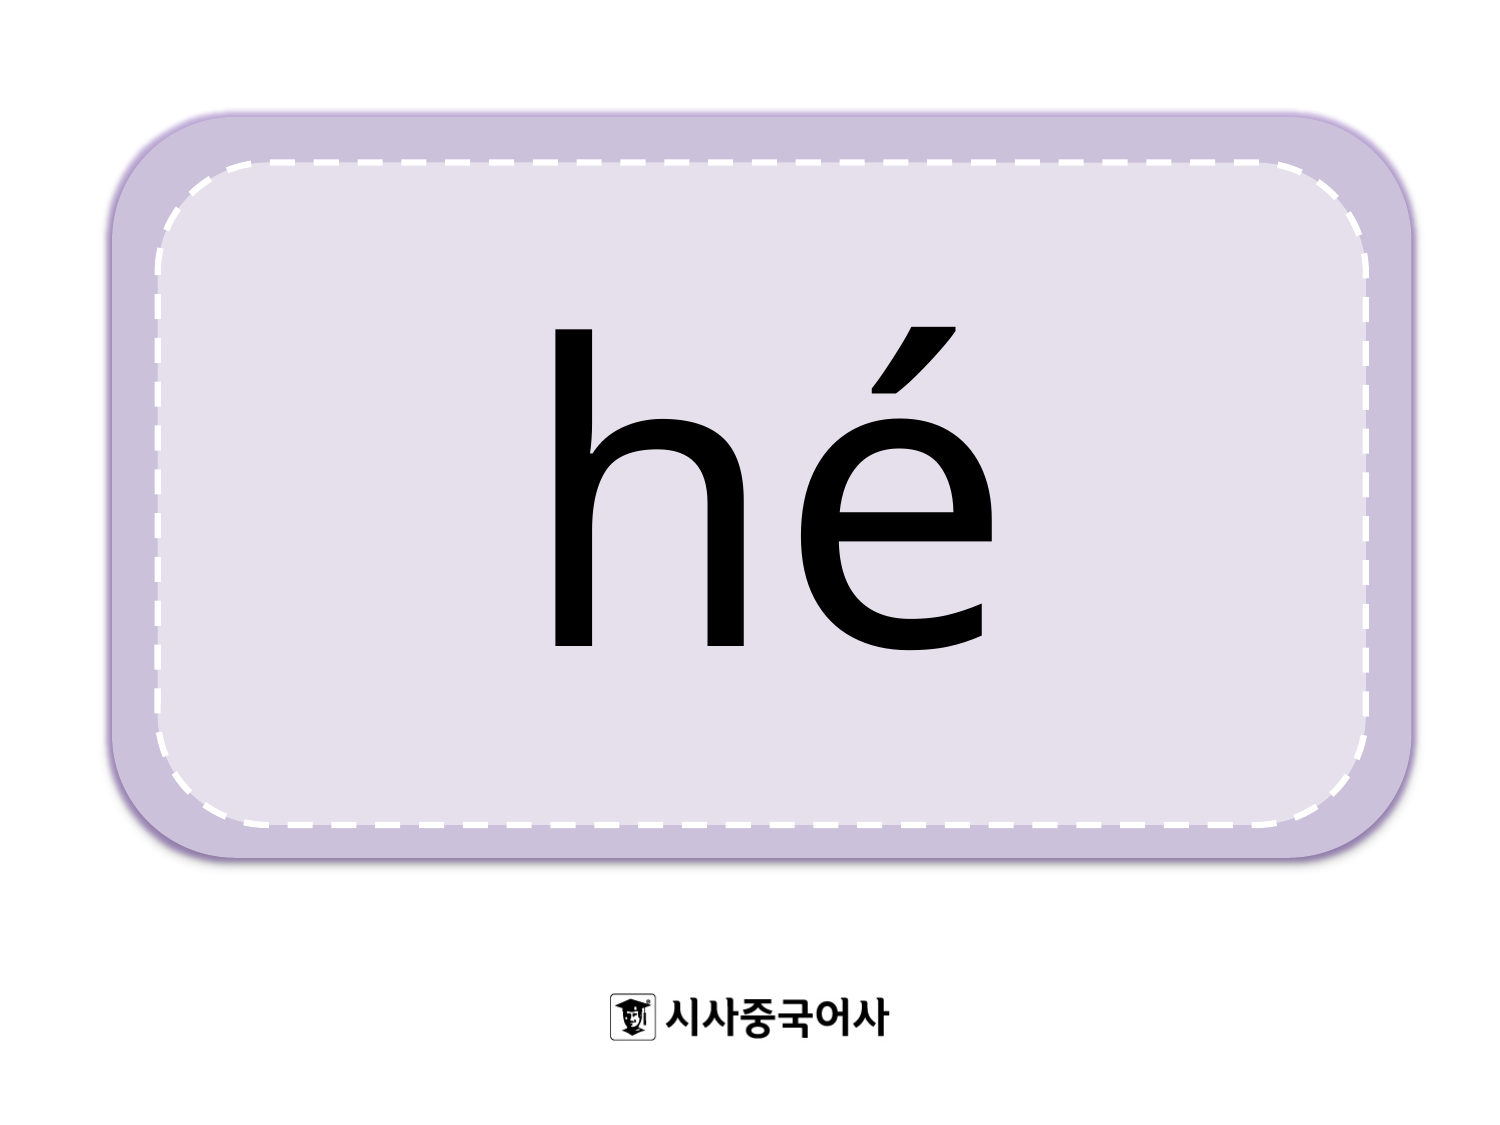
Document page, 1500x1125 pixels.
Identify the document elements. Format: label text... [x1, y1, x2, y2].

text_box hé [162, 149, 1371, 812]
picture [602, 987, 898, 1047]
